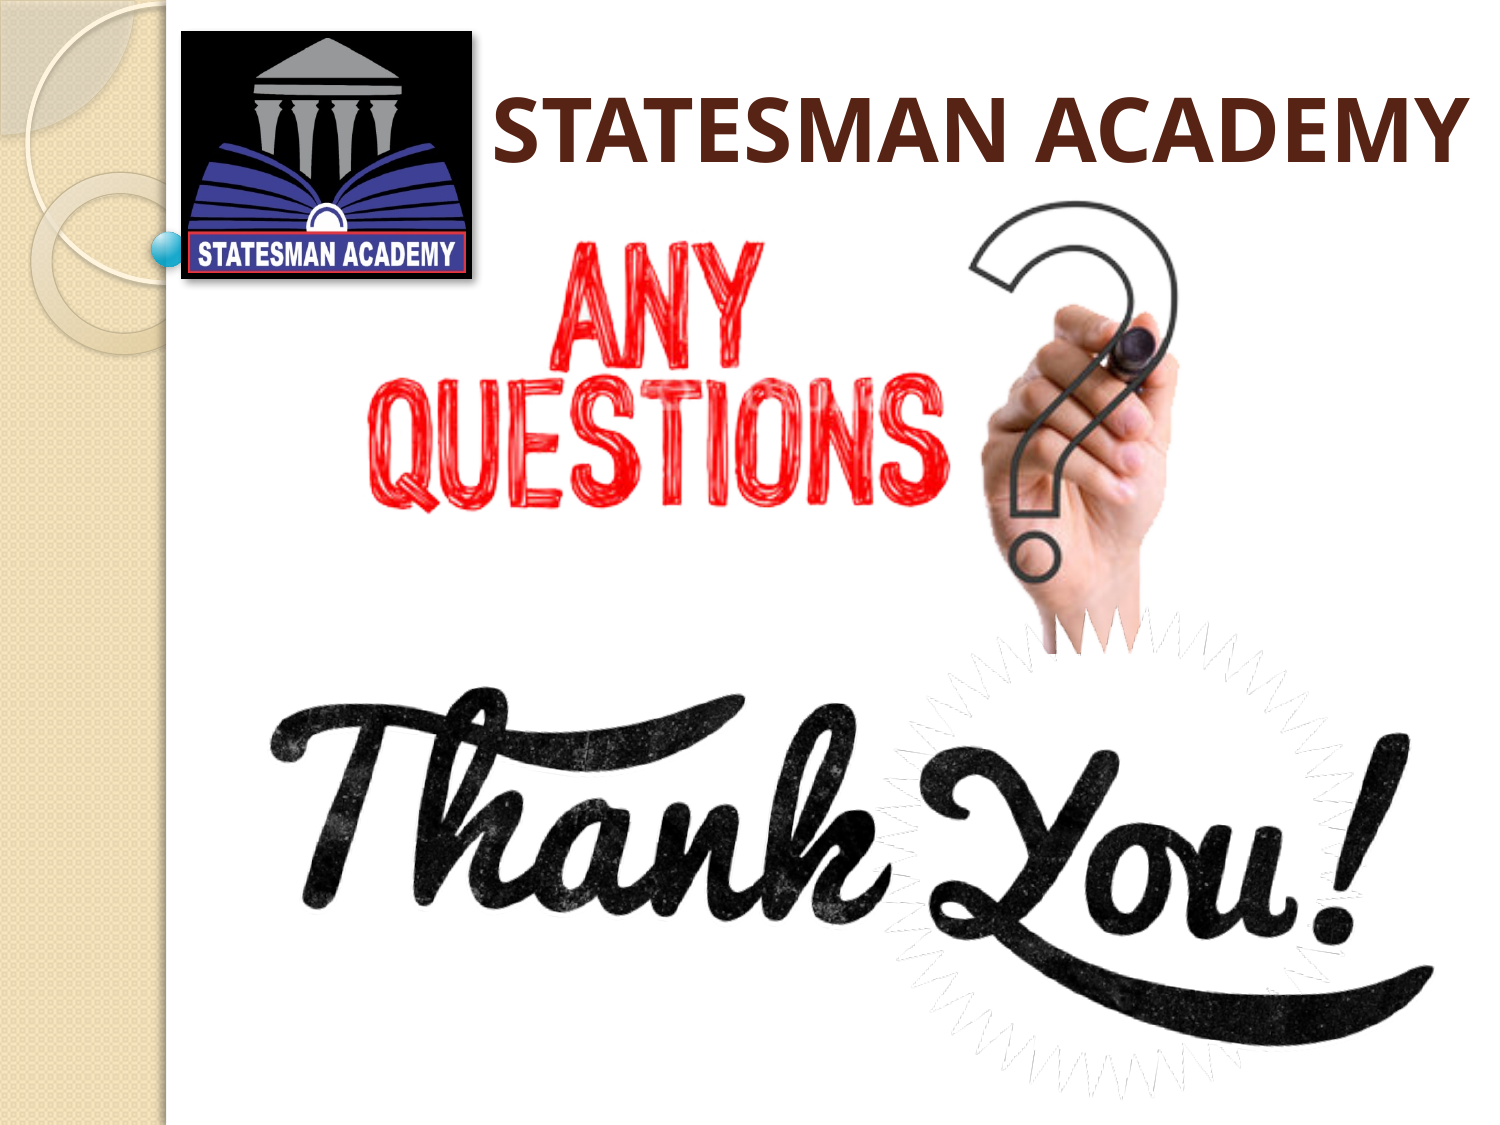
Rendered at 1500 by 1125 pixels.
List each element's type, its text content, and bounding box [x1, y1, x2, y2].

title STATESMAN ACADEMY [474, 0, 1488, 188]
picture [187, 37, 1499, 1125]
